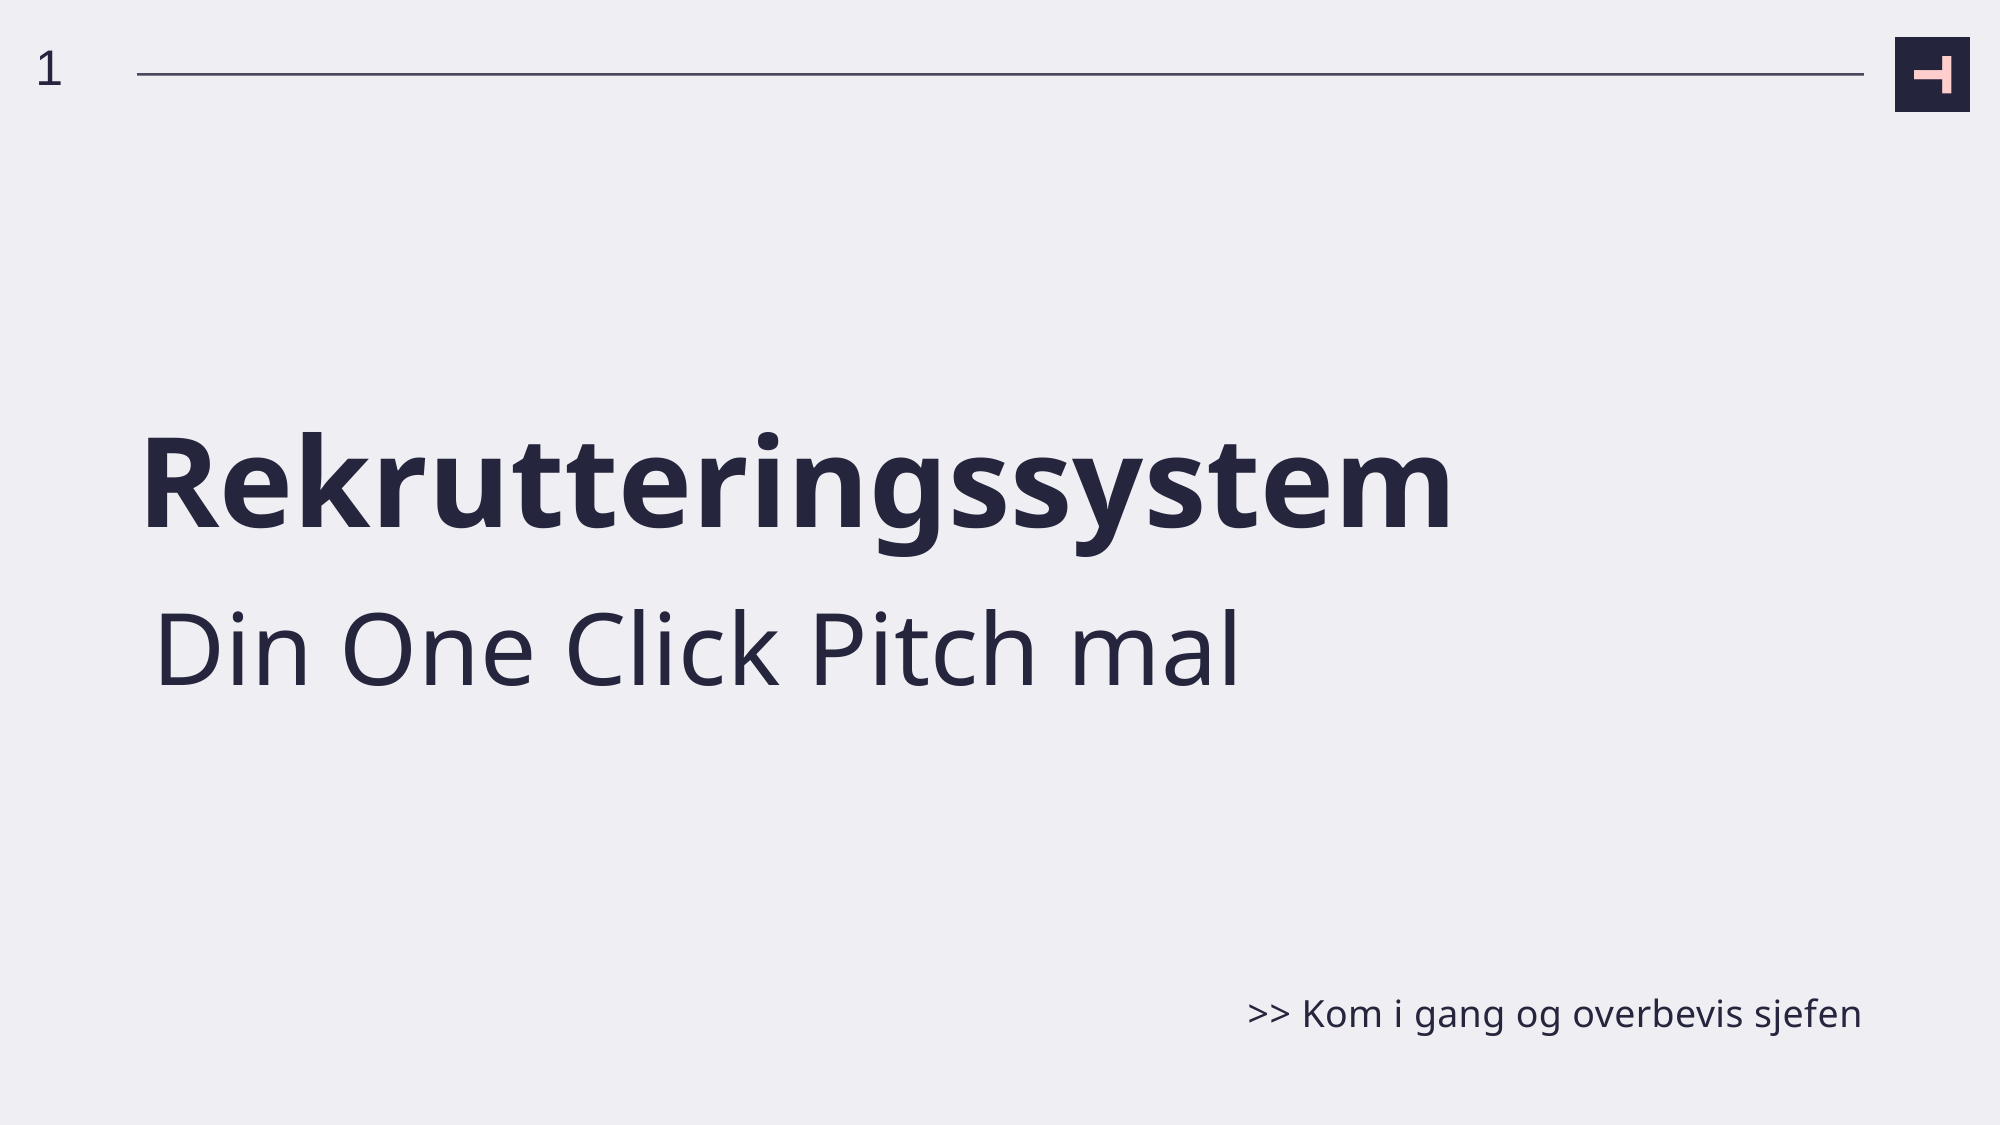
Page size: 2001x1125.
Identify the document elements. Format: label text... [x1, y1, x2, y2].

picture [1895, 37, 1970, 112]
slide_number 1 [35, 35, 138, 96]
text_box Rekrutteringssystem [137, 418, 1698, 603]
text_box >> Kom i gang og overbevis sjefen [1247, 975, 1909, 1036]
text_box Din One Click Pitch mal [137, 603, 1638, 762]
